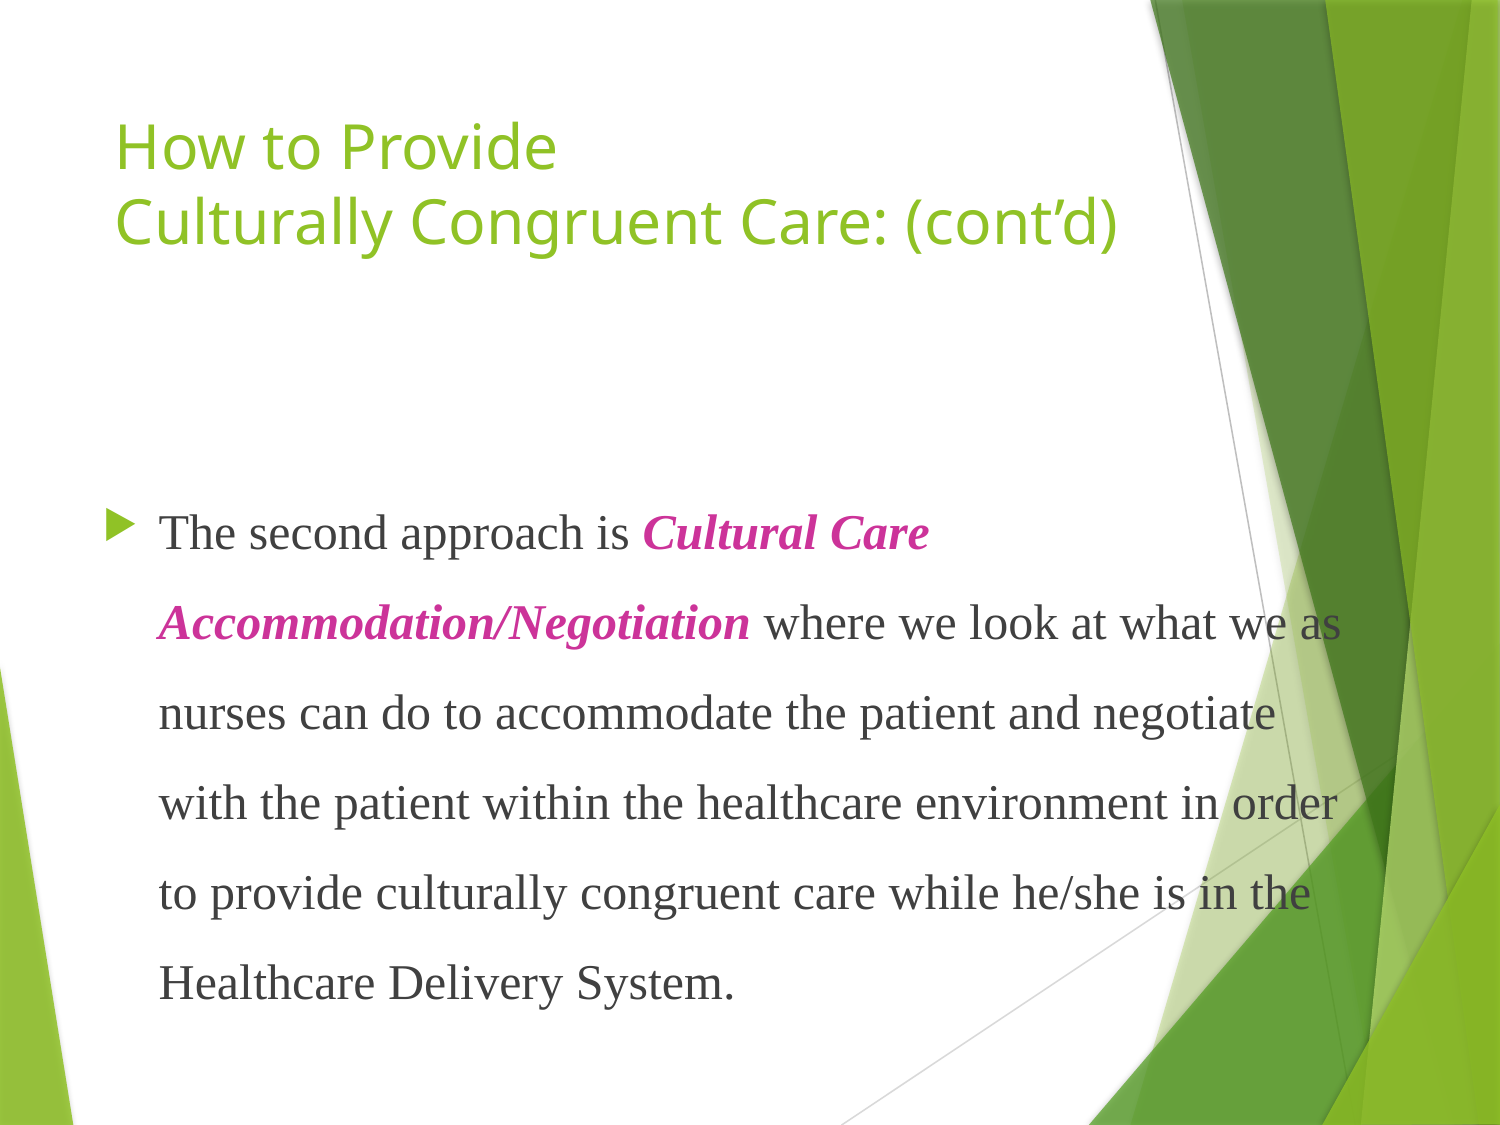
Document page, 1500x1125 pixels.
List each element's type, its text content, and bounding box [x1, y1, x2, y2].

list The second approach is Cultural Care Accommodation/Negotiation where we look at what we as nurses can do to accommodate the patient and negotiate with the patient within the healthcare environment in order to provide culturally congruent care while he/she is in the Healthcare Delivery System. [87, 462, 1363, 1125]
title How to Provide Culturally Congruent Care: (cont’d) [99, 99, 1142, 317]
